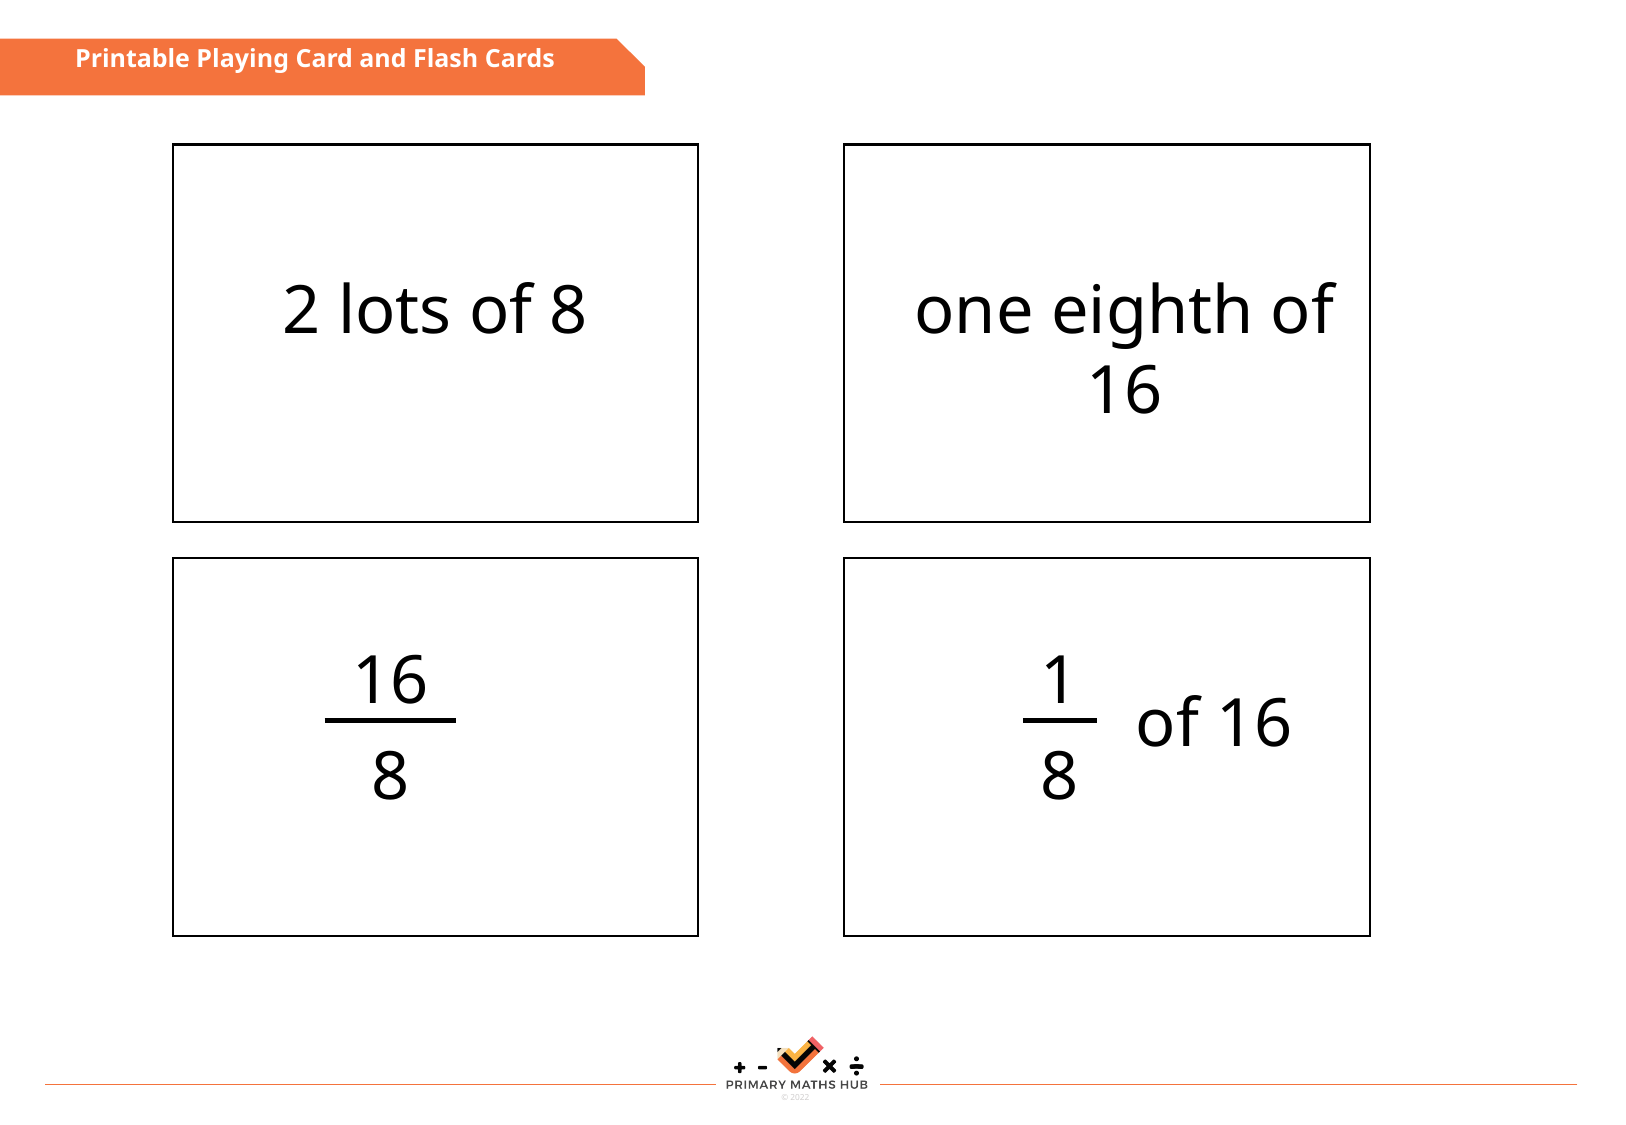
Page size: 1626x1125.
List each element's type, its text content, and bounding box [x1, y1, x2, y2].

text_box one eighth of 16 [879, 259, 1370, 435]
table_header 16 [325, 625, 456, 718]
text_box © 2022 [720, 1084, 870, 1110]
text_box [172, 143, 699, 259]
picture [722, 1034, 872, 1094]
table_cell 8 [1023, 723, 1097, 815]
text_box [843, 143, 1371, 523]
table_header 1 [1023, 625, 1097, 718]
text_box 2 lots of 8 [172, 259, 699, 355]
text_box [843, 557, 1371, 937]
text_box of 16 [1103, 672, 1326, 767]
text_box [172, 557, 699, 937]
text_box [172, 355, 699, 523]
table_cell 8 [325, 723, 456, 815]
text_box Printable Playing Card and Flash Cards [0, 37, 646, 97]
